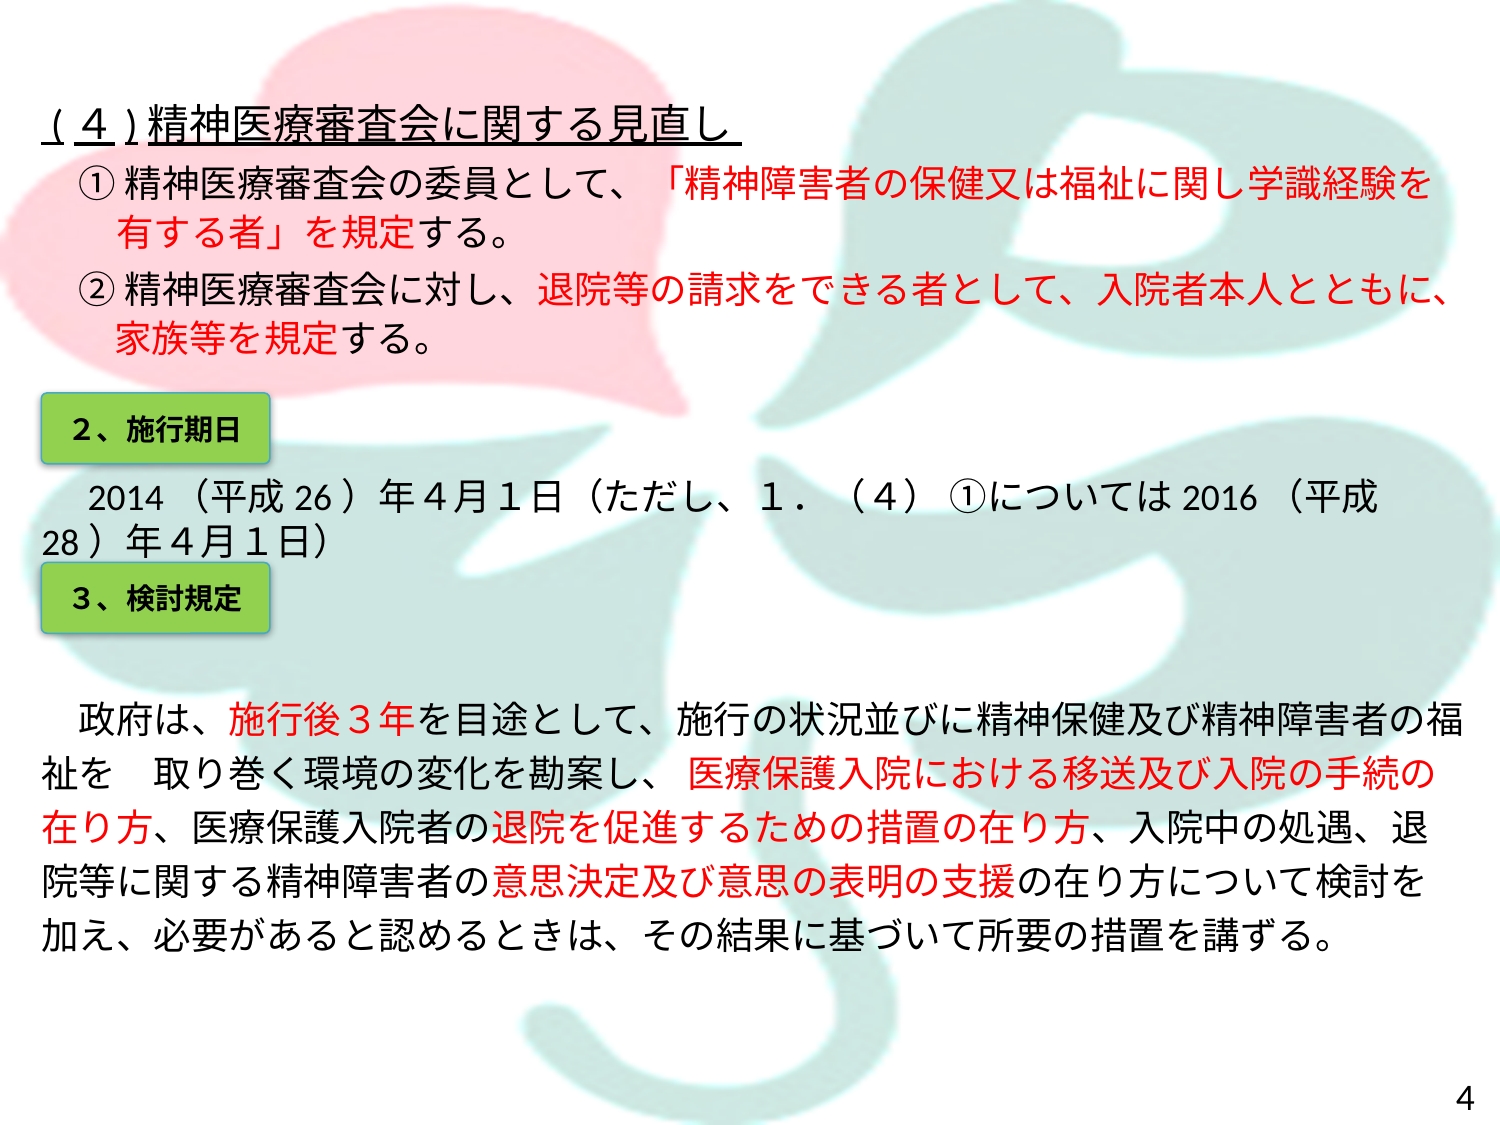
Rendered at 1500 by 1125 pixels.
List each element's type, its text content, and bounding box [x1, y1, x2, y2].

text_box ２、施行期日 [40, 392, 271, 465]
slide_number 4 [1139, 1065, 1490, 1125]
picture [0, 0, 1500, 1125]
list (４)精神医療審査会に関する見直し ① 精神医療審査会の委員として、「精神障害者の保健又は福祉に関し学識経験を有する者」を規定する。 ② 精神医療審査会に対し、退院等の請求をできる者として、入院者本人とともに、家族等を規定する。 2014（平成26）年４月１日（ただし、１．（４） ①については2016（平成28）年４月１日） 政府は、施行後３年を目途として、施行の状況並びに精神保健及び精神障害者の福祉を 取り巻く環境の変化を勘案し、 医療保護入院における移送及び入院の手続の在り方、医療保護入院者の退院を促進するための措置の在り方、入院中の処遇、退院等に関する精神障害者の意思決定及び意思の表明の支援の在り方について検討を加え、必要があると認めるときは、その結果に基づいて所要の措置を講ずる。 [41, 90, 1480, 965]
text_box ３、検討規定 [40, 561, 271, 635]
text_box [70, 178, 1418, 366]
